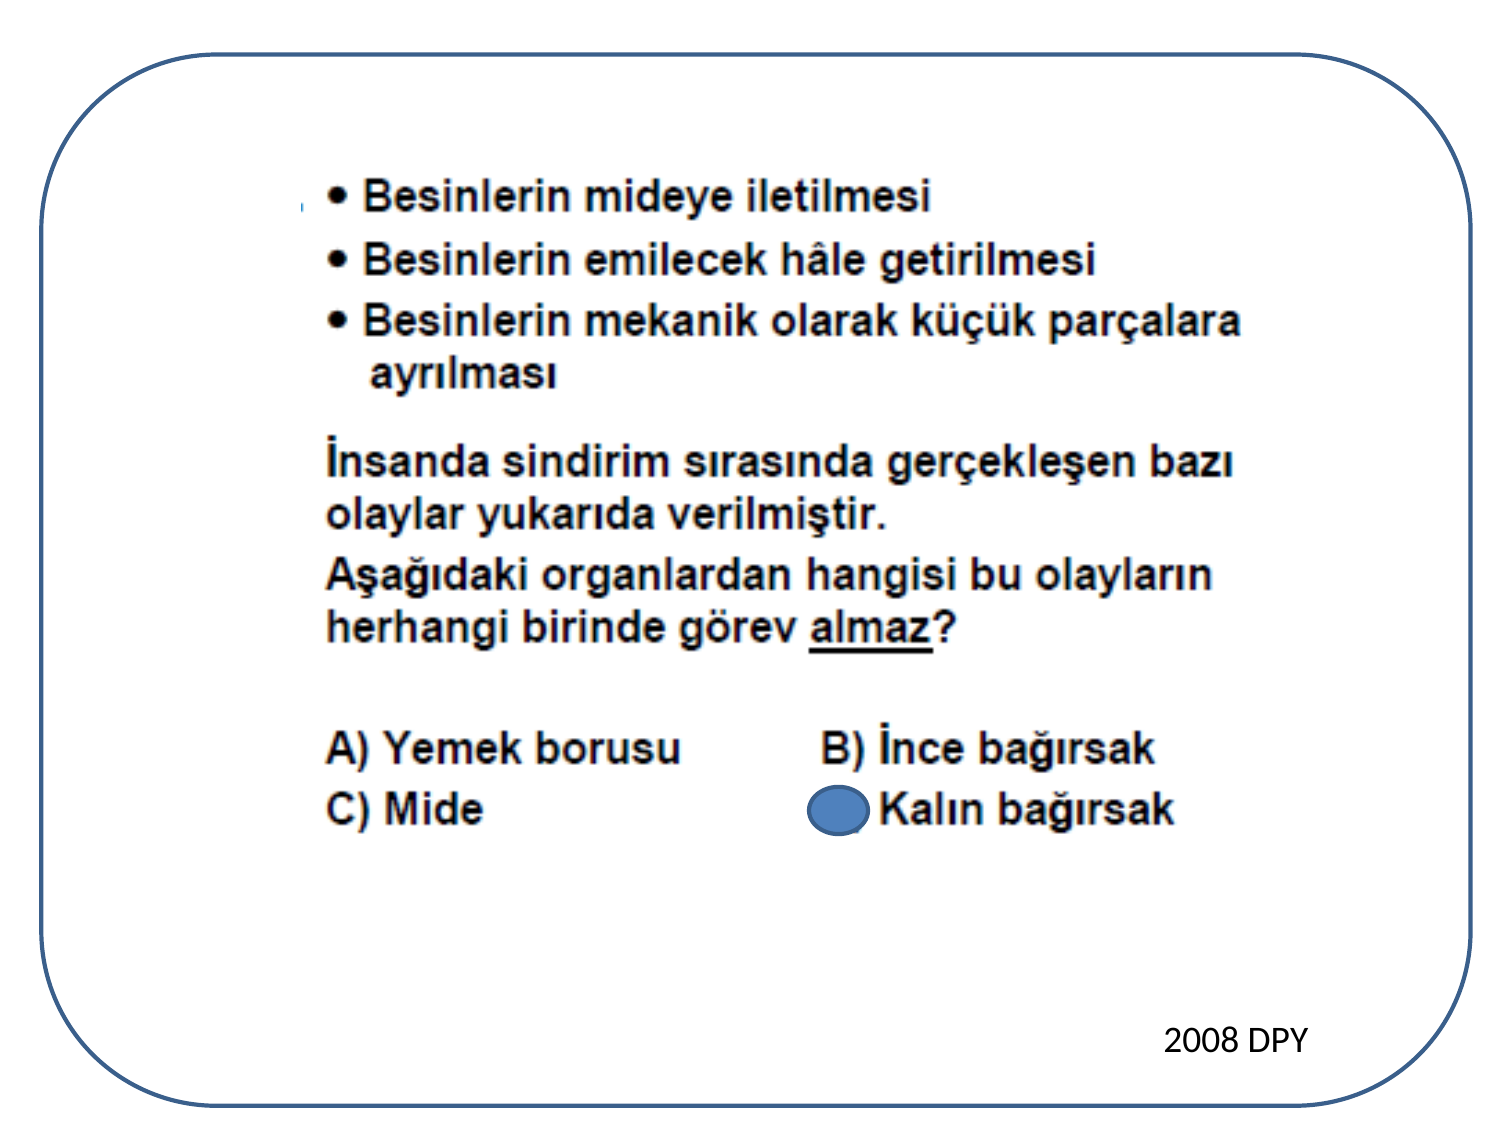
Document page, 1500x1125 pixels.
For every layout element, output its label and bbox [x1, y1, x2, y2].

text_box [39, 52, 1473, 1108]
picture [300, 160, 1253, 879]
